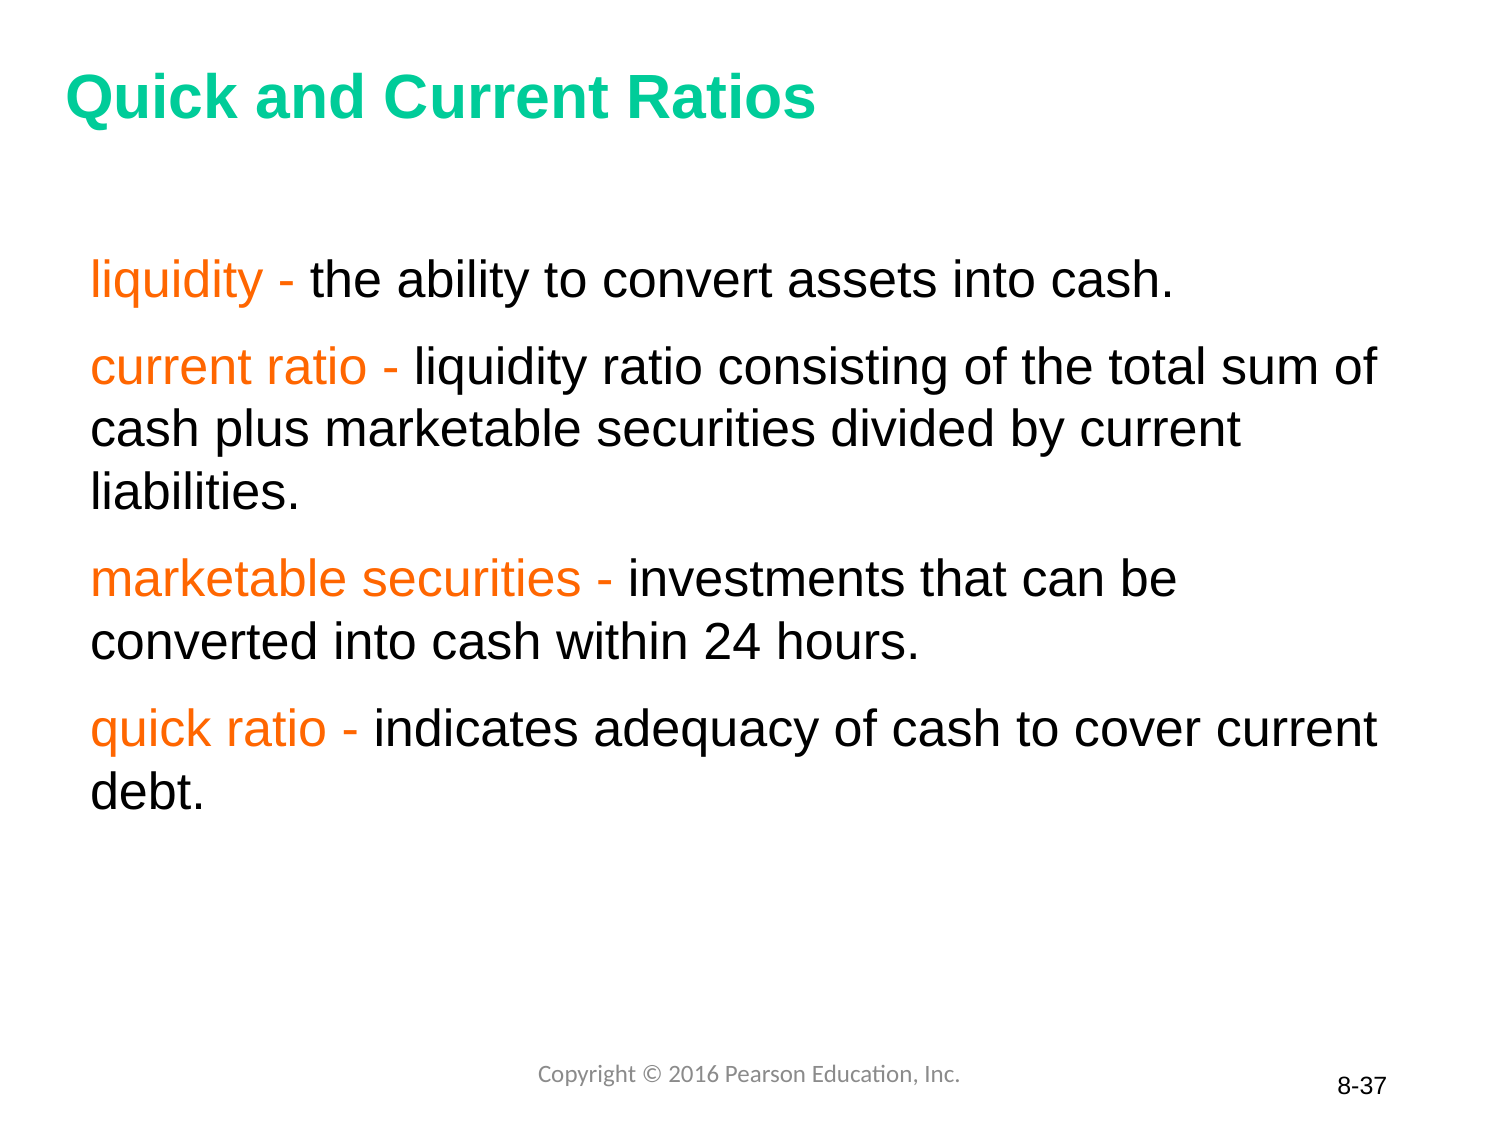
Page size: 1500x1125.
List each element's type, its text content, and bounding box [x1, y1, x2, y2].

footer Copyright © 2016 Pearson Education, Inc. [512, 1042, 988, 1103]
list liquidity - the ability to convert assets into cash. current ratio - liquidity ratio consisting of the total sum of cash plus marketable securities divided by current liabilities. marketable securities - investments that can be converted into cash within 24 hours. quick ratio - indicates adequacy of cash to cover current debt. [75, 237, 1425, 1050]
title Quick and Current Ratios [50, 0, 1400, 188]
